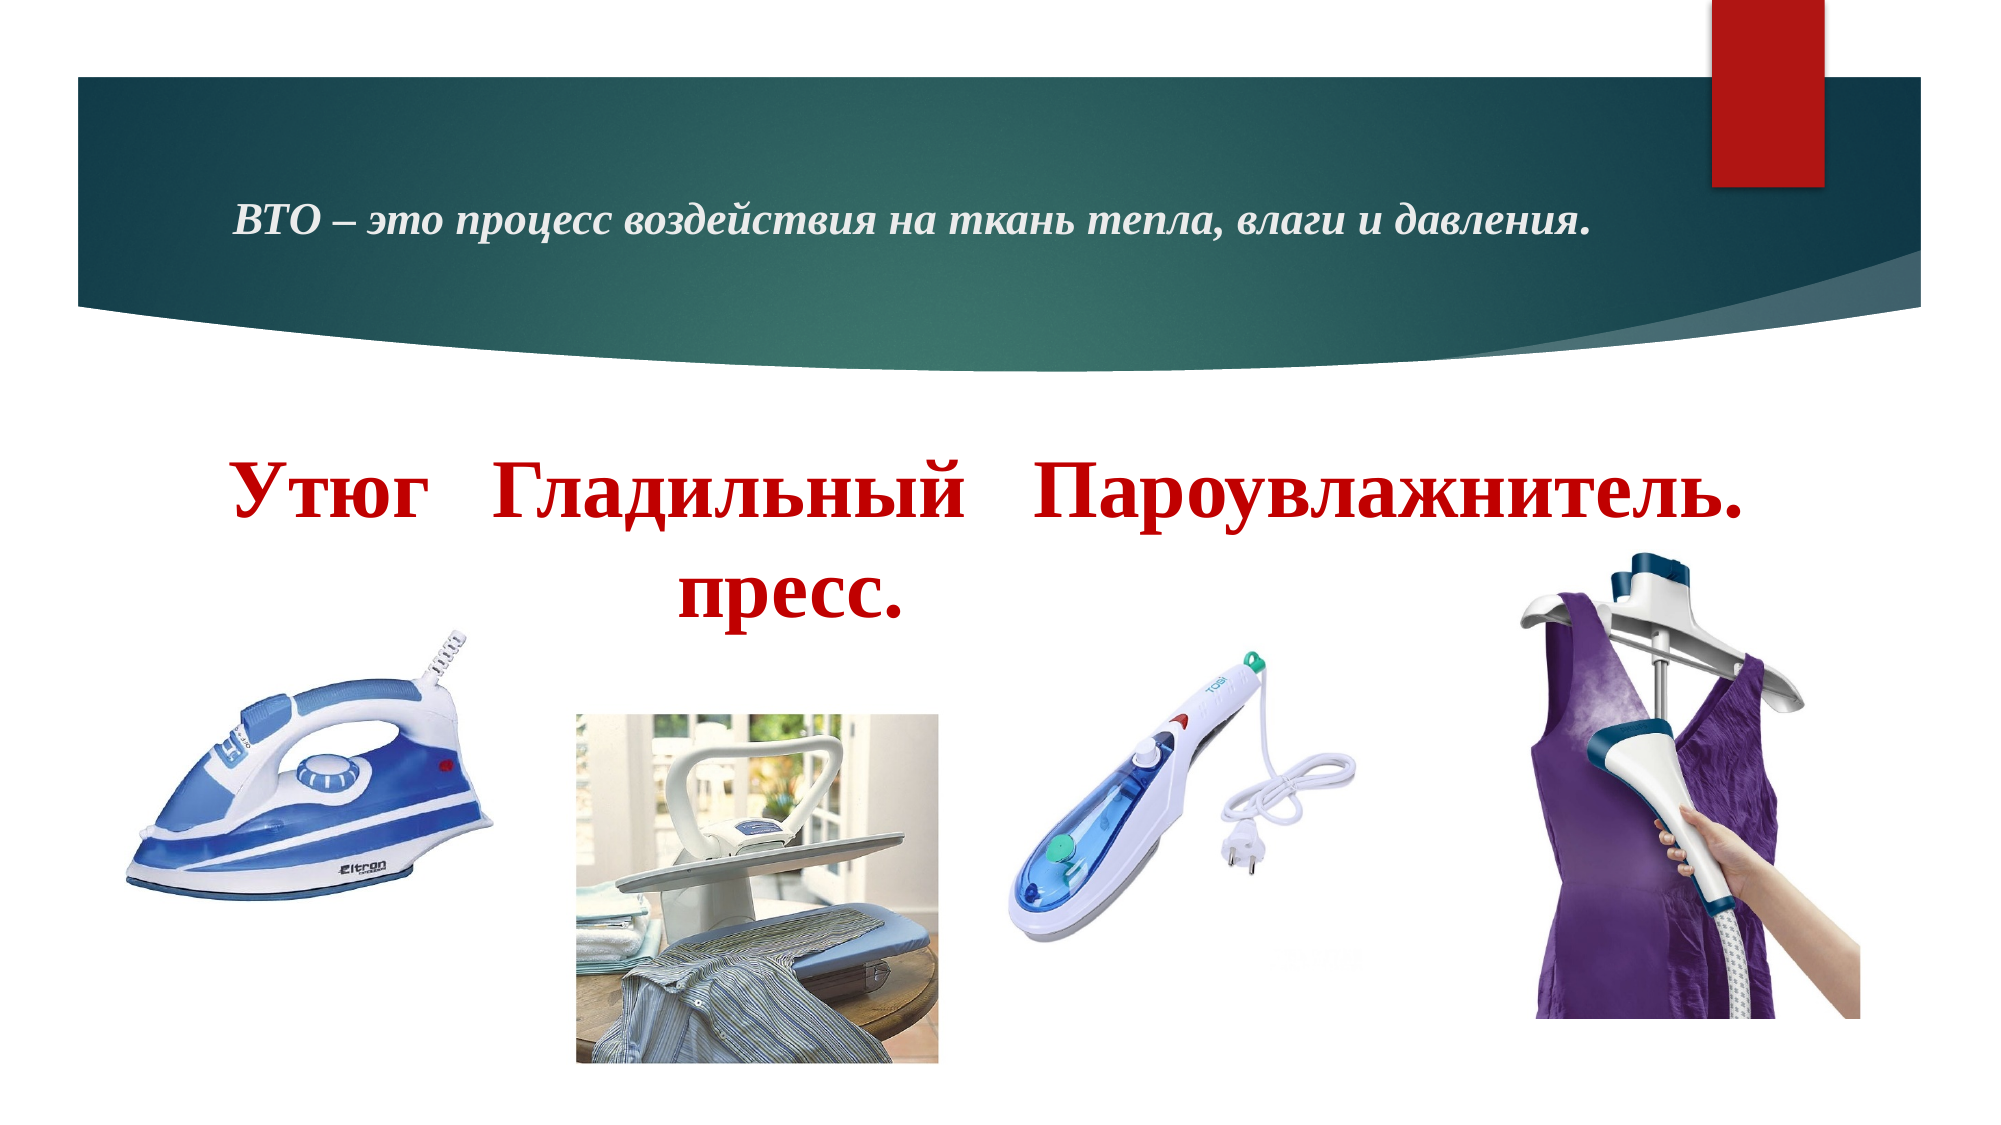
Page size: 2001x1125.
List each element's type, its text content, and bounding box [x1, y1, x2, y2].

title ВТО – это процесс воздействия на ткань тепла, влаги и давления. [189, 158, 1638, 275]
picture [1450, 548, 1921, 1020]
picture [124, 580, 494, 950]
list Утюг Гладильный пресс. [189, 427, 982, 988]
list Пароувлажнитель. [1018, 427, 1811, 988]
picture [990, 610, 1367, 986]
picture [566, 704, 948, 1073]
